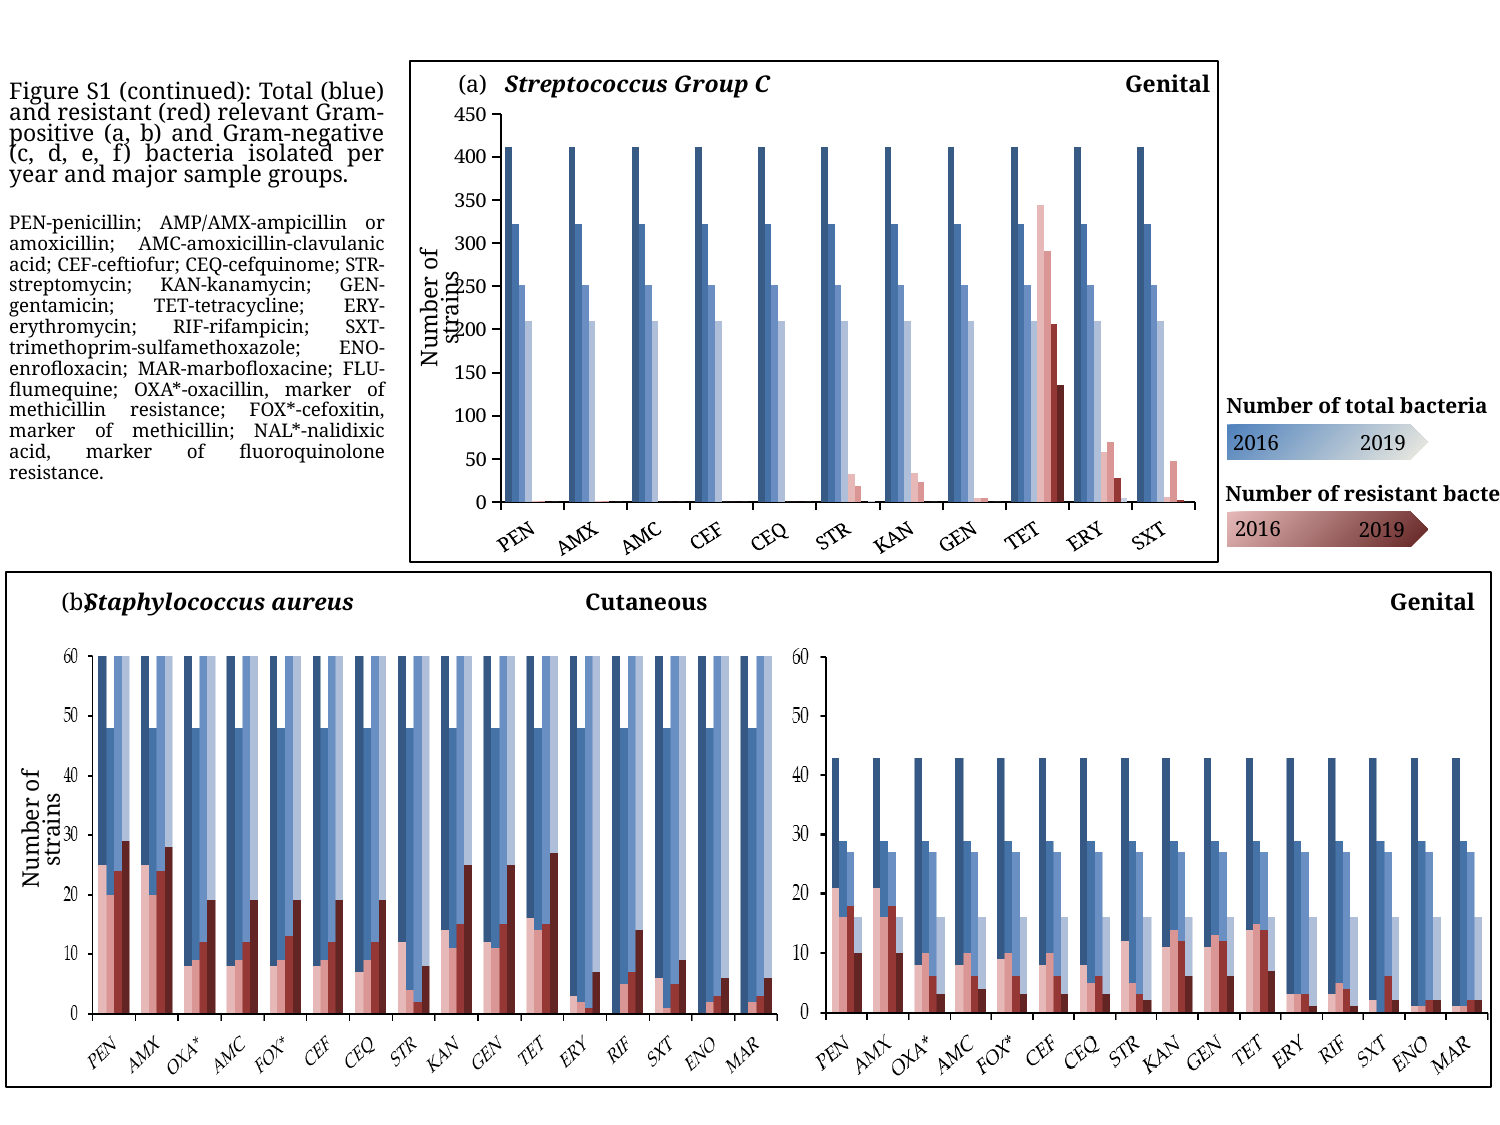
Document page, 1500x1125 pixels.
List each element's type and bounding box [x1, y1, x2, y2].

text_box [5, 61, 1500, 1097]
